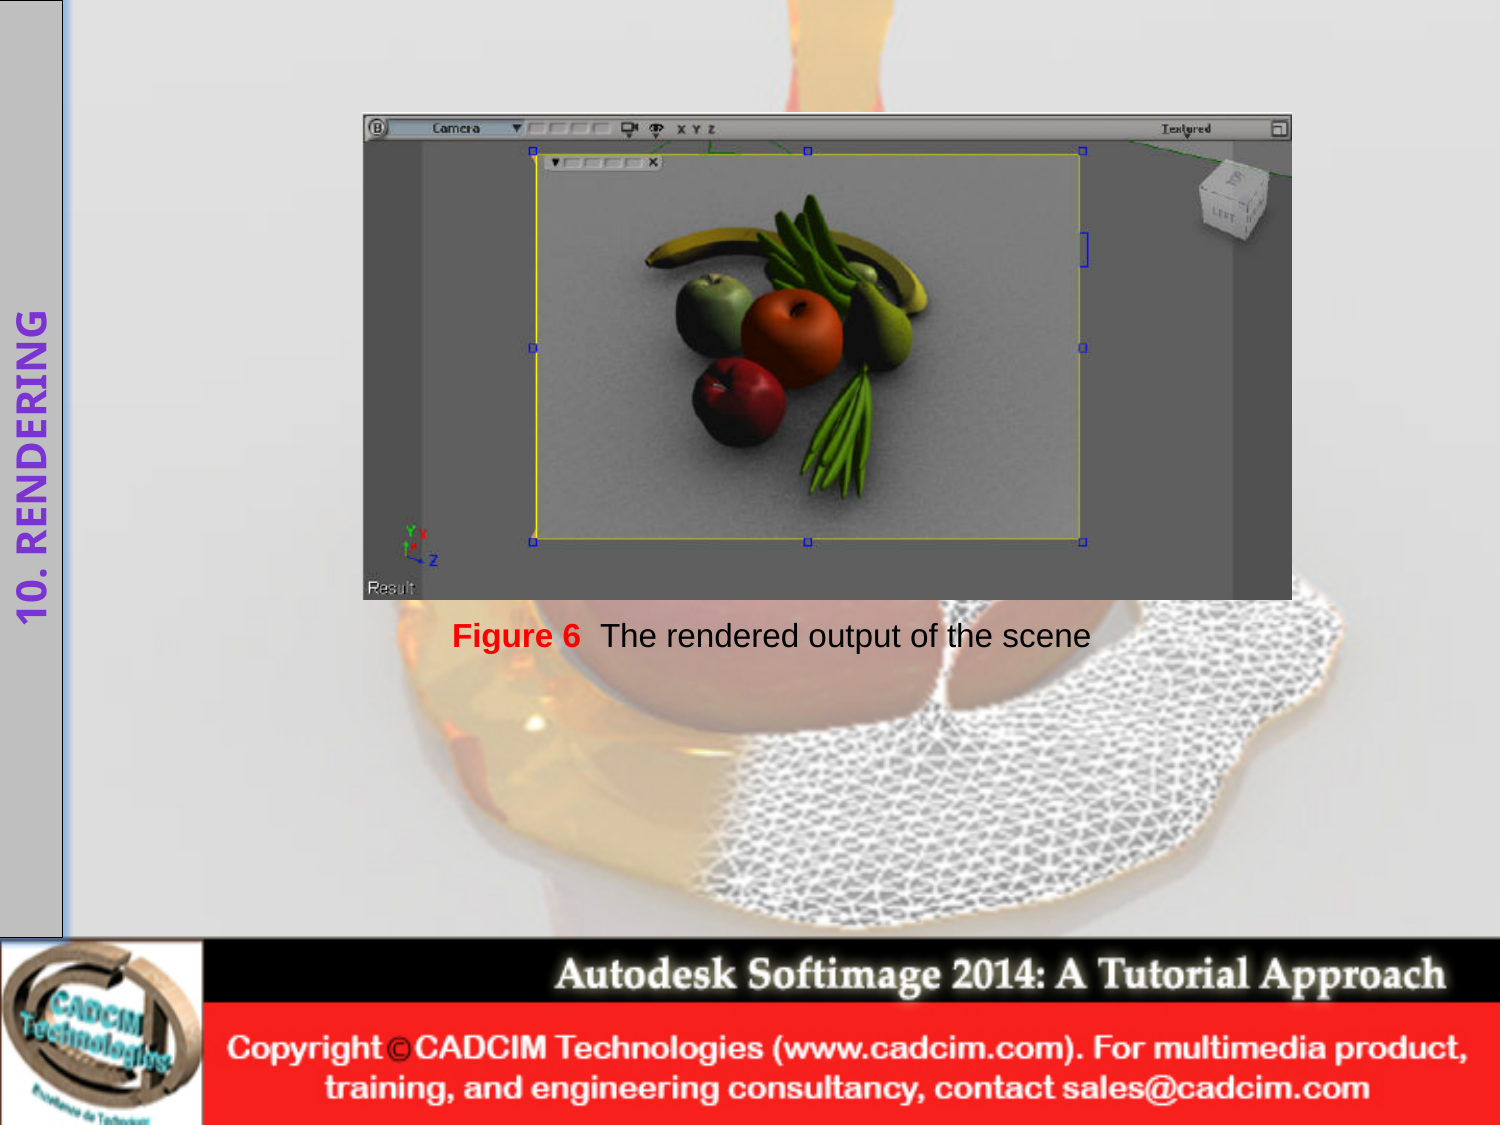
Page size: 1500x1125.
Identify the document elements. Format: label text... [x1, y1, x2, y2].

picture [0, 0, 1500, 1125]
text_box Figure 6 The rendered output of the scene [437, 610, 1188, 662]
